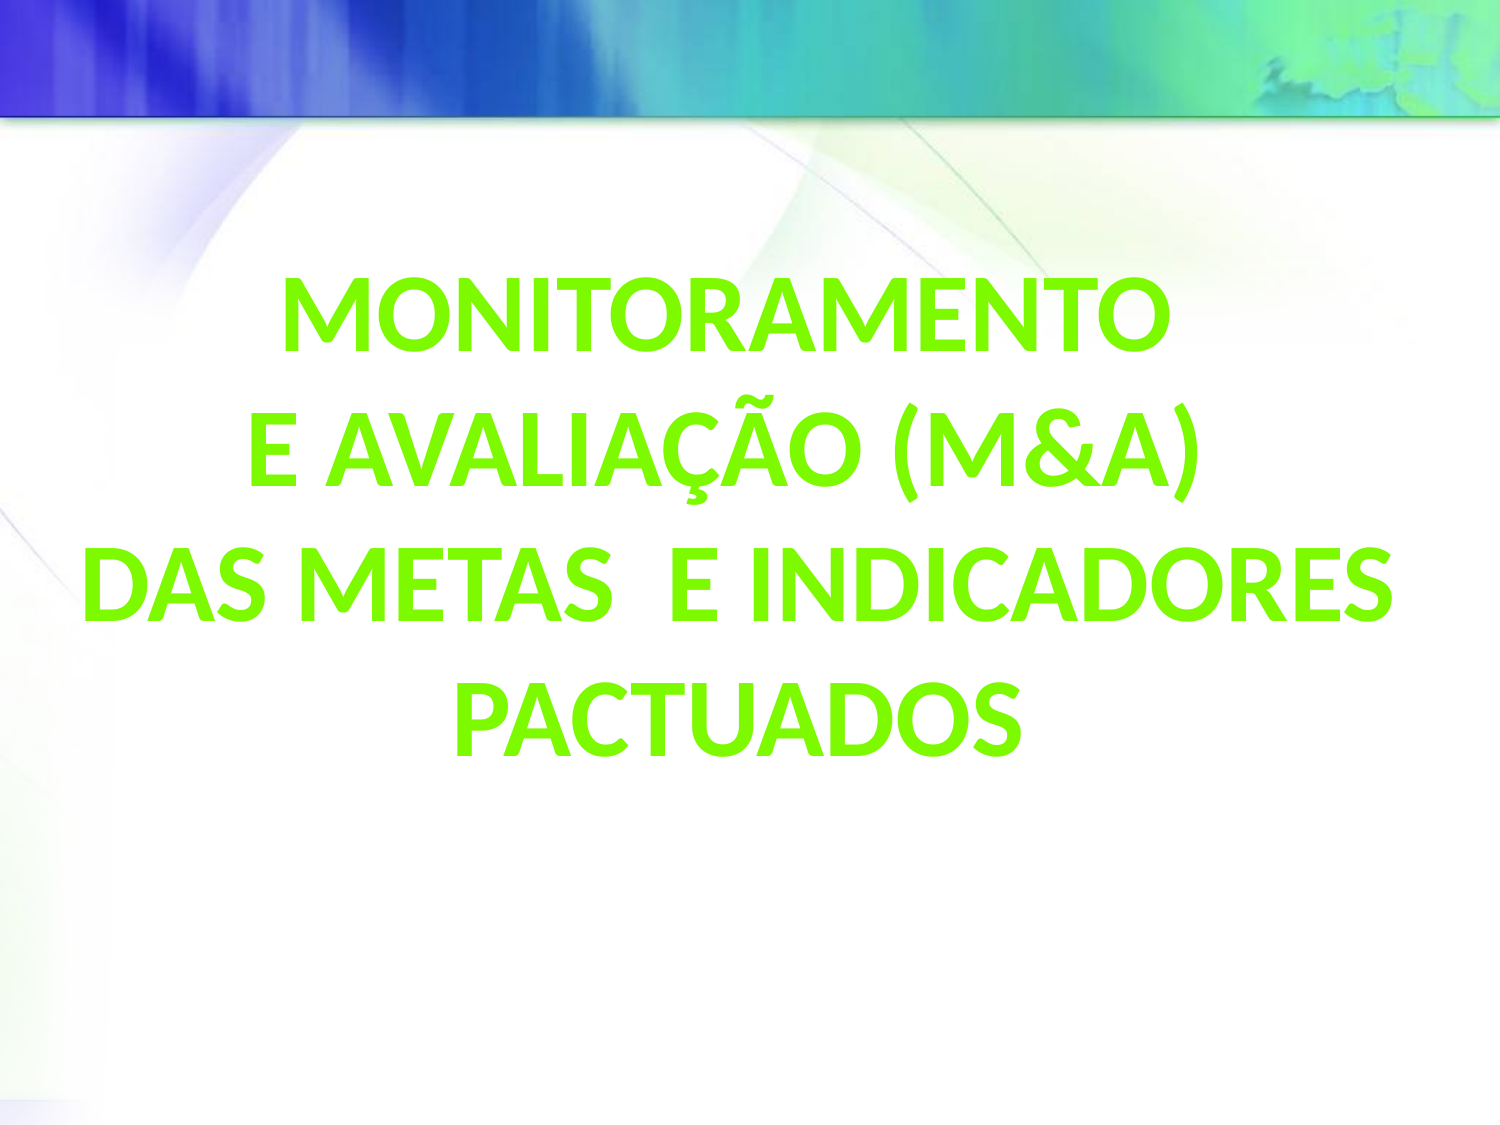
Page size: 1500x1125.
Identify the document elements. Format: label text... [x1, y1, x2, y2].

text_box Monitoramento e avaliação (m&A) das metas e indicadores pactuados [41, 231, 1436, 787]
picture [0, 0, 1500, 1125]
